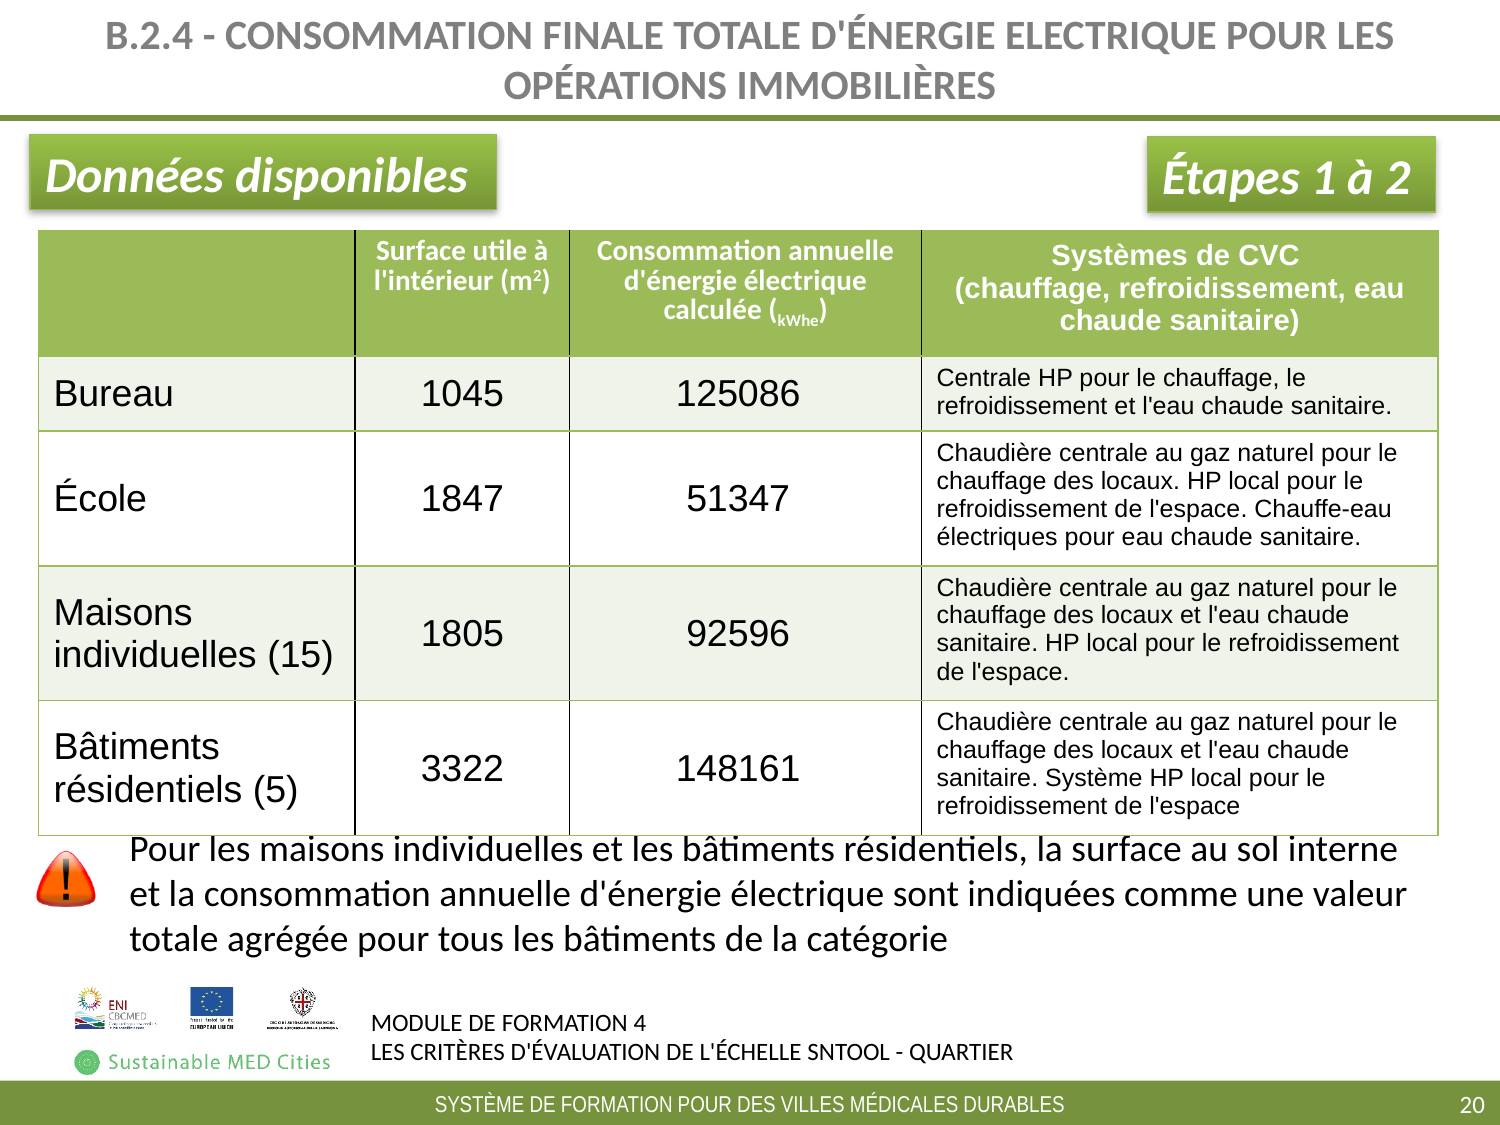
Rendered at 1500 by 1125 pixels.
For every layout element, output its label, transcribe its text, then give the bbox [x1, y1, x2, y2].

table_cell Maisons individuelles (15) [39, 567, 354, 700]
table_cell 1847 [356, 432, 569, 565]
table_header Surface utile à l'intérieur (m2) [356, 232, 569, 355]
picture [62, 978, 356, 1080]
title B.2.4 - CONSOMMATION FINALE TOTALE D'ÉNERGIE ELECTRIQUE POUR LES OPÉRATIONS IMMOBILIÈRES [0, 0, 1500, 117]
table_cell 1805 [356, 567, 569, 700]
table_cell École [39, 432, 354, 565]
table_cell 51347 [570, 432, 921, 565]
table_cell Chaudière centrale au gaz naturel pour le chauffage des locaux. HP local pour le refroidissement de l'espace. Chauffe-eau électriques pour eau chaude sanitaire. [922, 432, 1437, 565]
table_cell 3322 [356, 701, 569, 835]
table_cell 92596 [570, 567, 921, 700]
slide_number ‹#› [1149, 1081, 1500, 1125]
picture [33, 848, 97, 910]
text_box Étapes 1 à 2 [1147, 137, 1436, 212]
table_header Systèmes de CVC (chauffage, refroidissement, eau chaude sanitaire) [922, 232, 1437, 355]
table_cell Bâtiments résidentiels (5) [39, 701, 354, 835]
text_box Pour les maisons individuelles et les bâtiments résidentiels, la surface au sol interne et la consommation annuelle d'énergie électrique sont indiquées comme une valeur totale agrégée pour tous les bâtiments de la catégorie [114, 836, 1430, 967]
table_cell Centrale HP pour le chauffage, le refroidissement et l'eau chaude sanitaire. [922, 357, 1437, 430]
table_cell Chaudière centrale au gaz naturel pour le chauffage des locaux et l'eau chaude sanitaire. HP local pour le refroidissement de l'espace. [922, 567, 1437, 700]
text_box Données disponibles [30, 134, 497, 210]
table_cell 125086 [570, 357, 921, 430]
table_cell 1045 [356, 357, 569, 430]
table_cell Bureau [39, 357, 354, 430]
table_header Consommation annuelle d'énergie électrique calculée (kWhe) [570, 232, 921, 355]
table_header [39, 232, 354, 355]
table_cell 148161 [570, 701, 921, 835]
table_cell Chaudière centrale au gaz naturel pour le chauffage des locaux et l'eau chaude sanitaire. Système HP local pour le refroidissement de l'espace [922, 701, 1437, 835]
